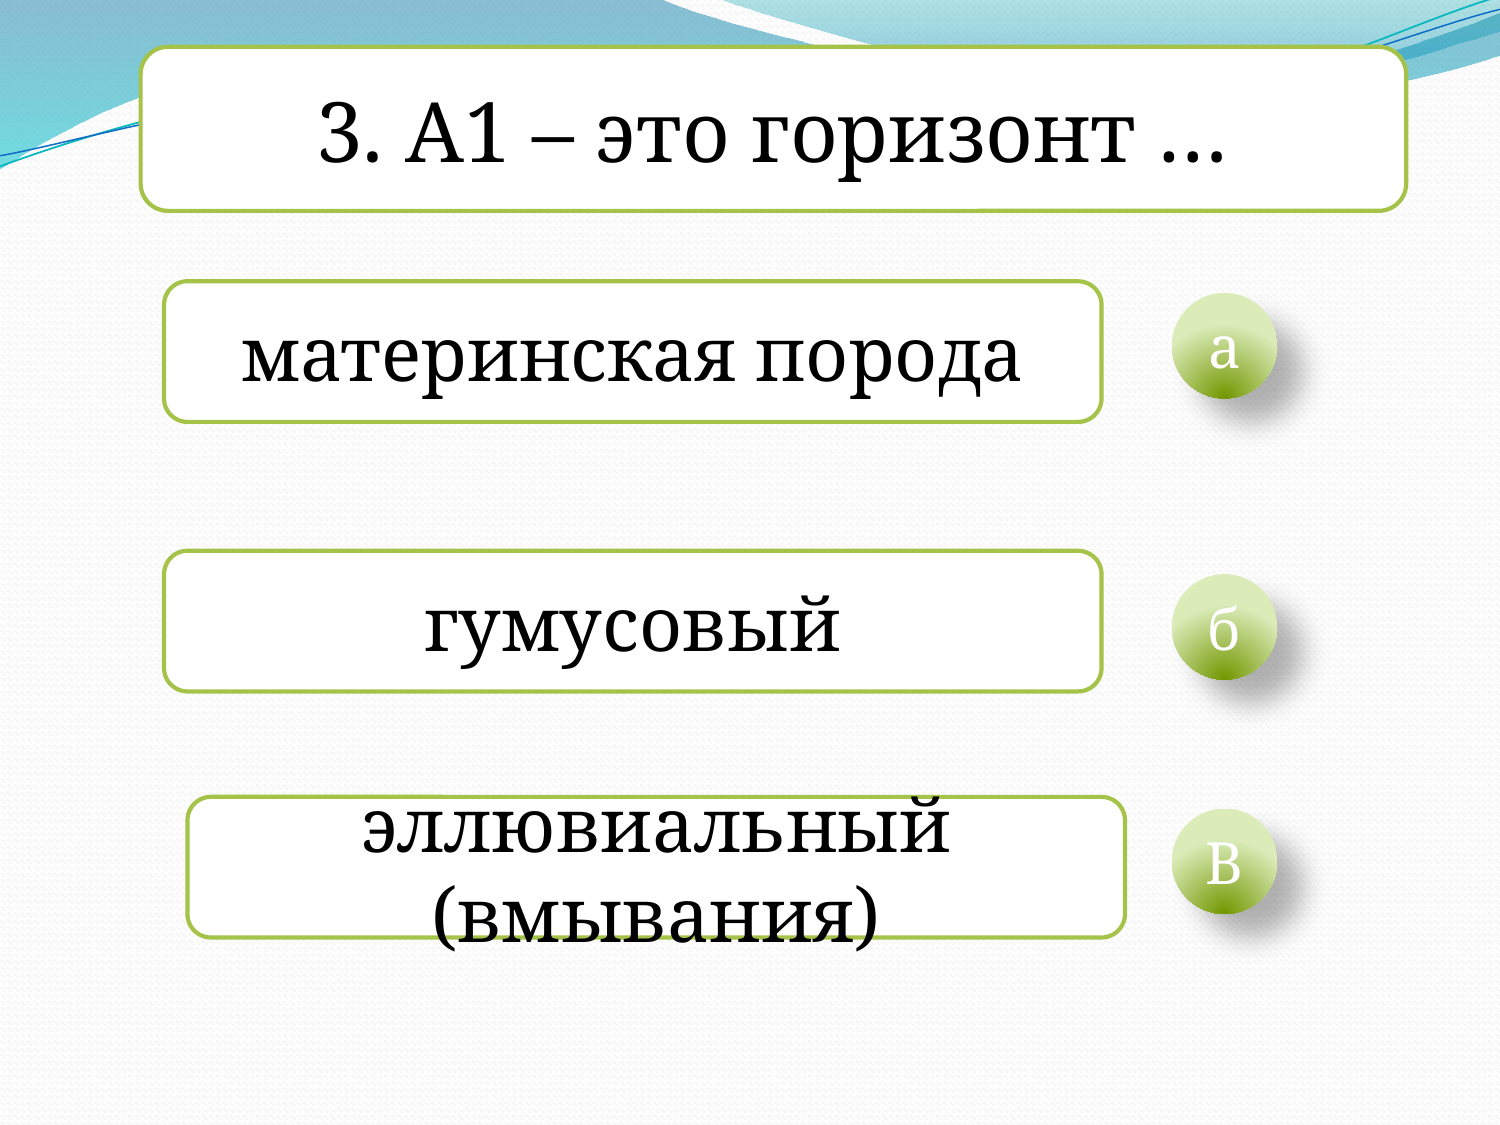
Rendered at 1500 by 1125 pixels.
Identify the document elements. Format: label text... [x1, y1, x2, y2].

text_box гумусовый [161, 548, 1104, 694]
text_box б [1171, 573, 1279, 681]
text_box 3. А1 – это горизонт … [138, 44, 1409, 213]
text_box материнская порода [161, 279, 1104, 424]
text_box а [1171, 292, 1279, 400]
text_box эллювиальный (вмывания) [185, 794, 1128, 940]
text_box В [1171, 807, 1279, 915]
